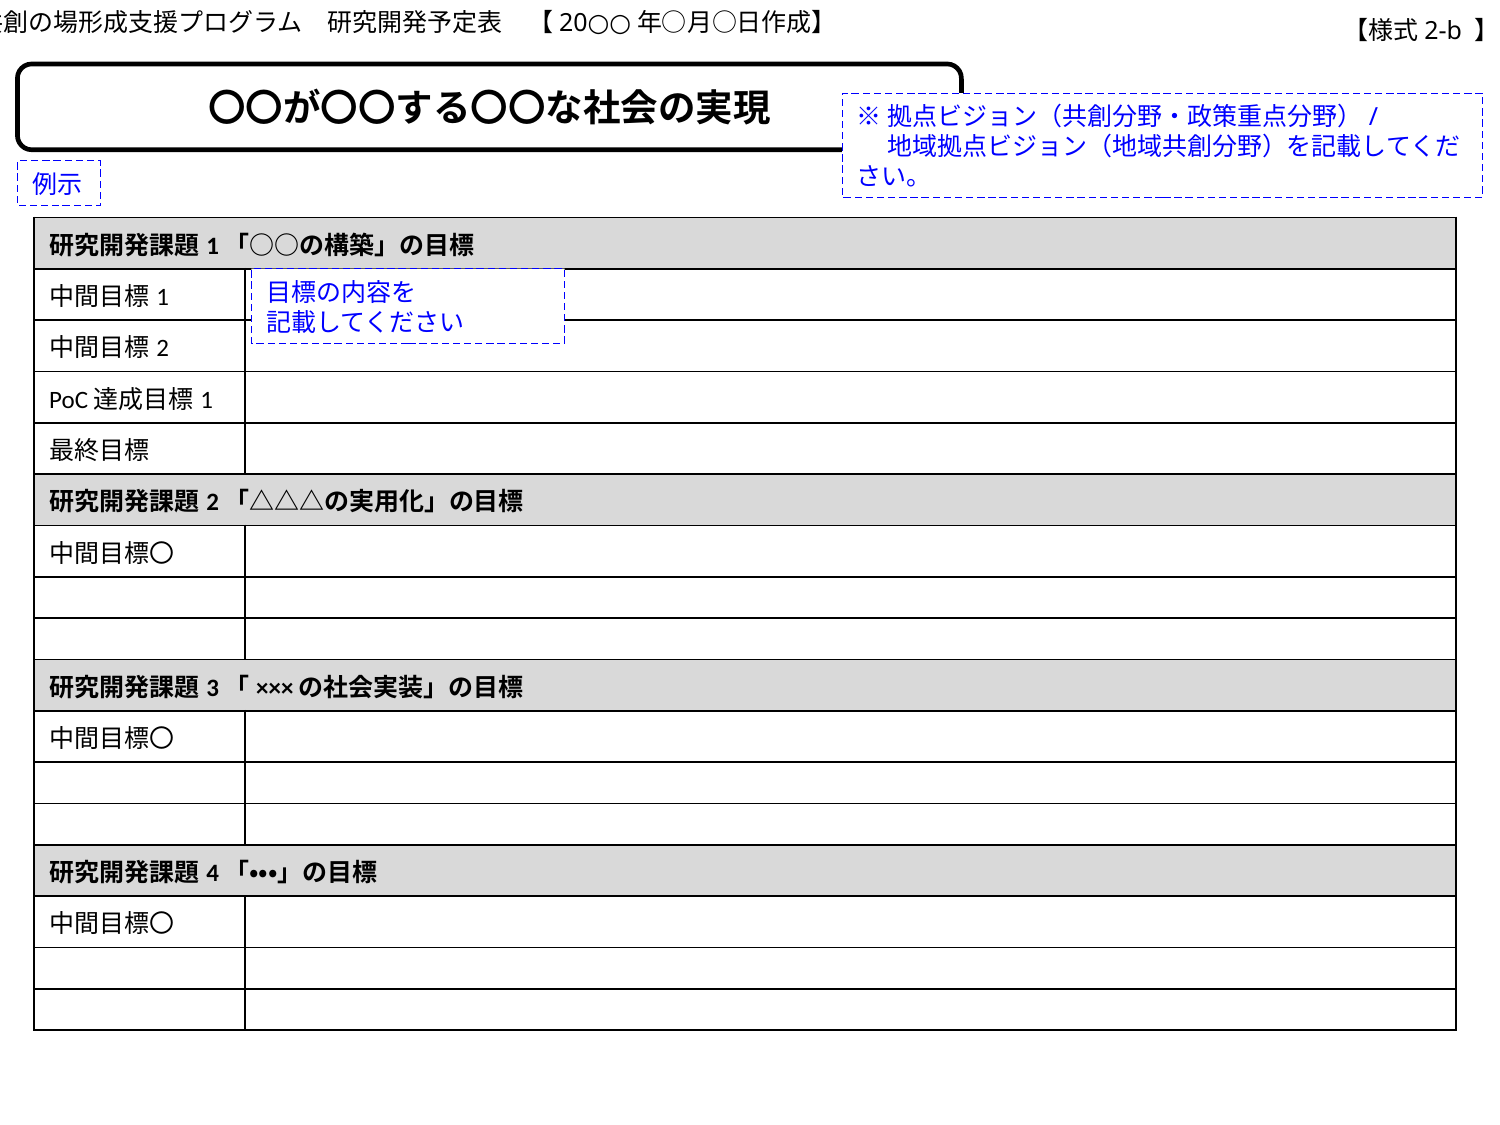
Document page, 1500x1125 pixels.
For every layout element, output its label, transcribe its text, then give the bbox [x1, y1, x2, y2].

table_cell [246, 372, 1455, 422]
table_cell 中間目標2 [35, 321, 244, 371]
text_box ※拠点ビジョン（共創分野・政策重点分野）/ 地域拠点ビジョン（地域共創分野）を記載してください。 [842, 93, 1483, 198]
text_box 【様式2-b 】 [1328, 6, 1500, 52]
table_cell [246, 578, 1455, 617]
table_cell 研究開発課題2「△△△の実用化」の目標 [35, 475, 1455, 525]
table_cell [246, 321, 1455, 371]
text_box 〇〇が〇〇する〇〇な社会の実現 [16, 62, 963, 151]
table_cell [35, 948, 244, 988]
table_cell [246, 619, 1455, 659]
table_cell 中間目標1 [35, 270, 244, 319]
table_cell [246, 763, 1455, 803]
table_cell [565, 270, 1455, 319]
table_cell [246, 424, 1455, 473]
table_cell [246, 948, 1455, 988]
table_cell 中間目標〇 [35, 526, 244, 576]
table_header 研究開発課題1「○○の構築」の目標 [35, 218, 1455, 268]
table_cell PoC達成目標1 [35, 372, 244, 422]
table_cell [246, 804, 1455, 844]
table_cell [35, 619, 244, 659]
table_cell [35, 763, 244, 803]
text_box 共創の場形成支援プログラム 研究開発予定表 【20○○年○月○日作成】 [0, 0, 852, 45]
table_cell 最終目標 [35, 424, 244, 473]
table_cell [246, 897, 1455, 947]
table_cell [246, 990, 1455, 1029]
table_cell 研究開発課題3「×××の社会実装」の目標 [35, 660, 1455, 710]
table_cell [35, 804, 244, 844]
table_cell 中間目標〇 [35, 712, 244, 761]
table_cell [35, 578, 244, 617]
table_cell [246, 526, 1455, 576]
table_cell 中間目標〇 [35, 897, 244, 947]
table_cell [246, 712, 1455, 761]
table_cell 研究開発課題4「・・・」の目標 [35, 846, 1455, 895]
table_cell [246, 270, 251, 319]
text_box 目標の内容を 記載してください [251, 268, 565, 344]
text_box 例示 [17, 160, 101, 206]
table_cell [35, 990, 244, 1029]
